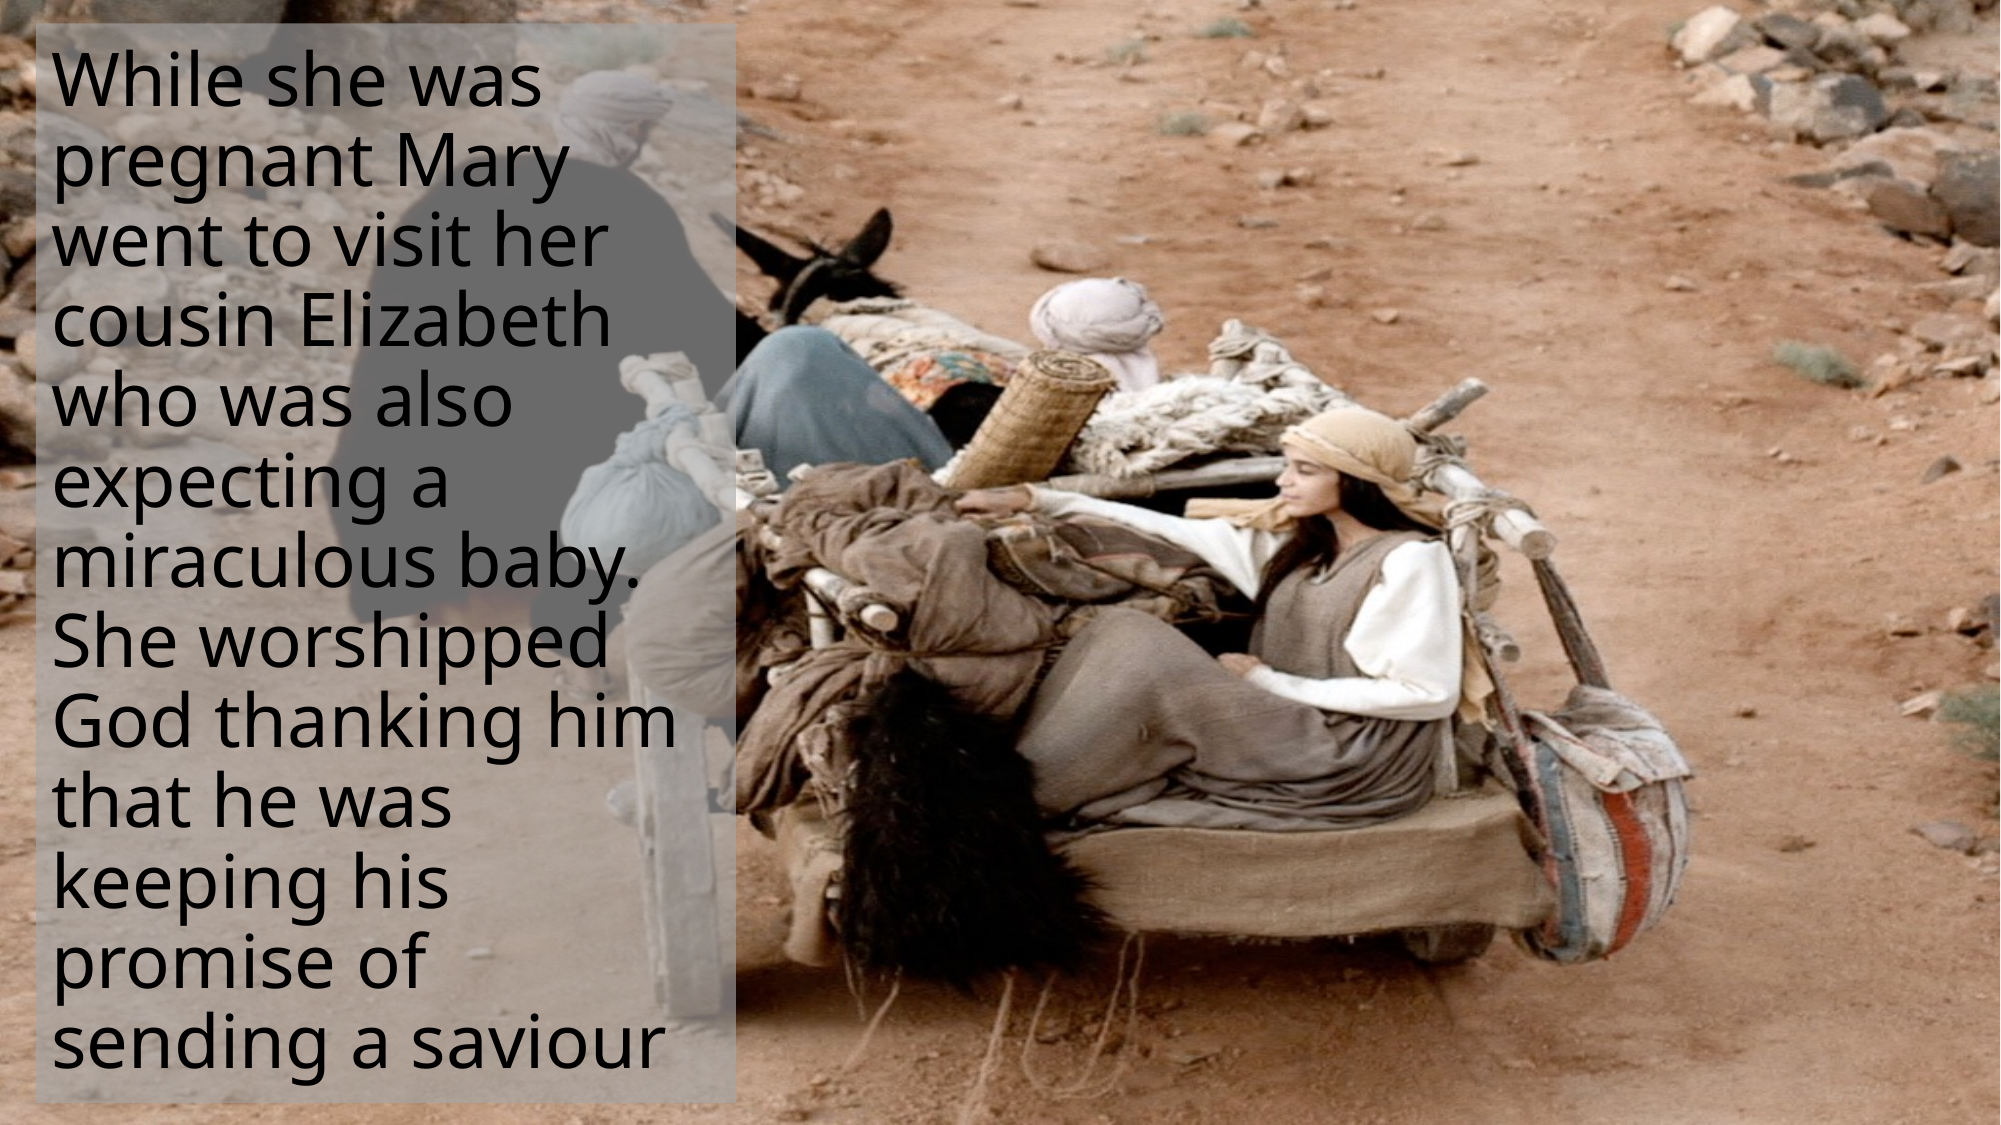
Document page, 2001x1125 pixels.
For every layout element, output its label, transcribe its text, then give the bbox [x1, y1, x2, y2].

title While she was pregnant Mary went to visit her cousin Elizabeth who was also expecting a miraculous baby. She worshipped God thanking him that he was keeping his promise of sending a saviour [35, 23, 736, 1104]
picture [0, 0, 2001, 1125]
